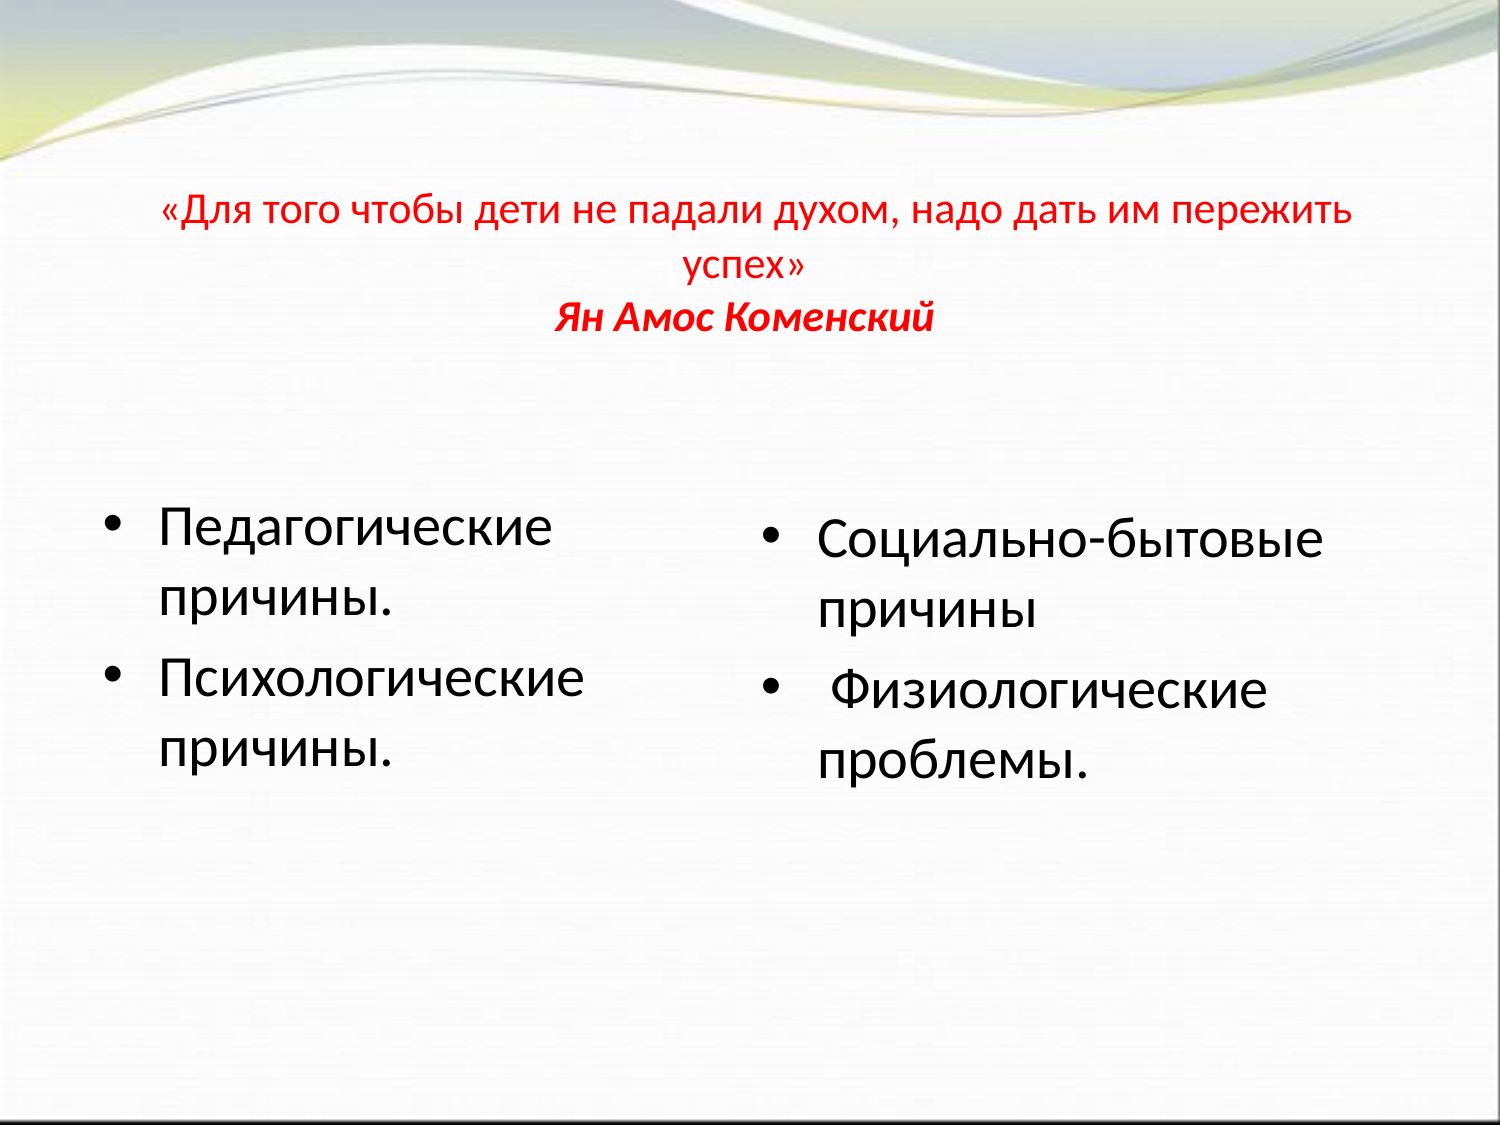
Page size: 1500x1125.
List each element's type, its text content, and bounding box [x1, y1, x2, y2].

list Педагогические причины. Психологические причины. [87, 479, 750, 1125]
picture [0, 0, 1500, 1125]
title «Для того чтобы дети не падали духом, надо дать им пережить успех» Ян Амос Коменский [75, 160, 1425, 349]
list Социально-бытовые причины Физиологические проблемы. [745, 491, 1409, 1125]
